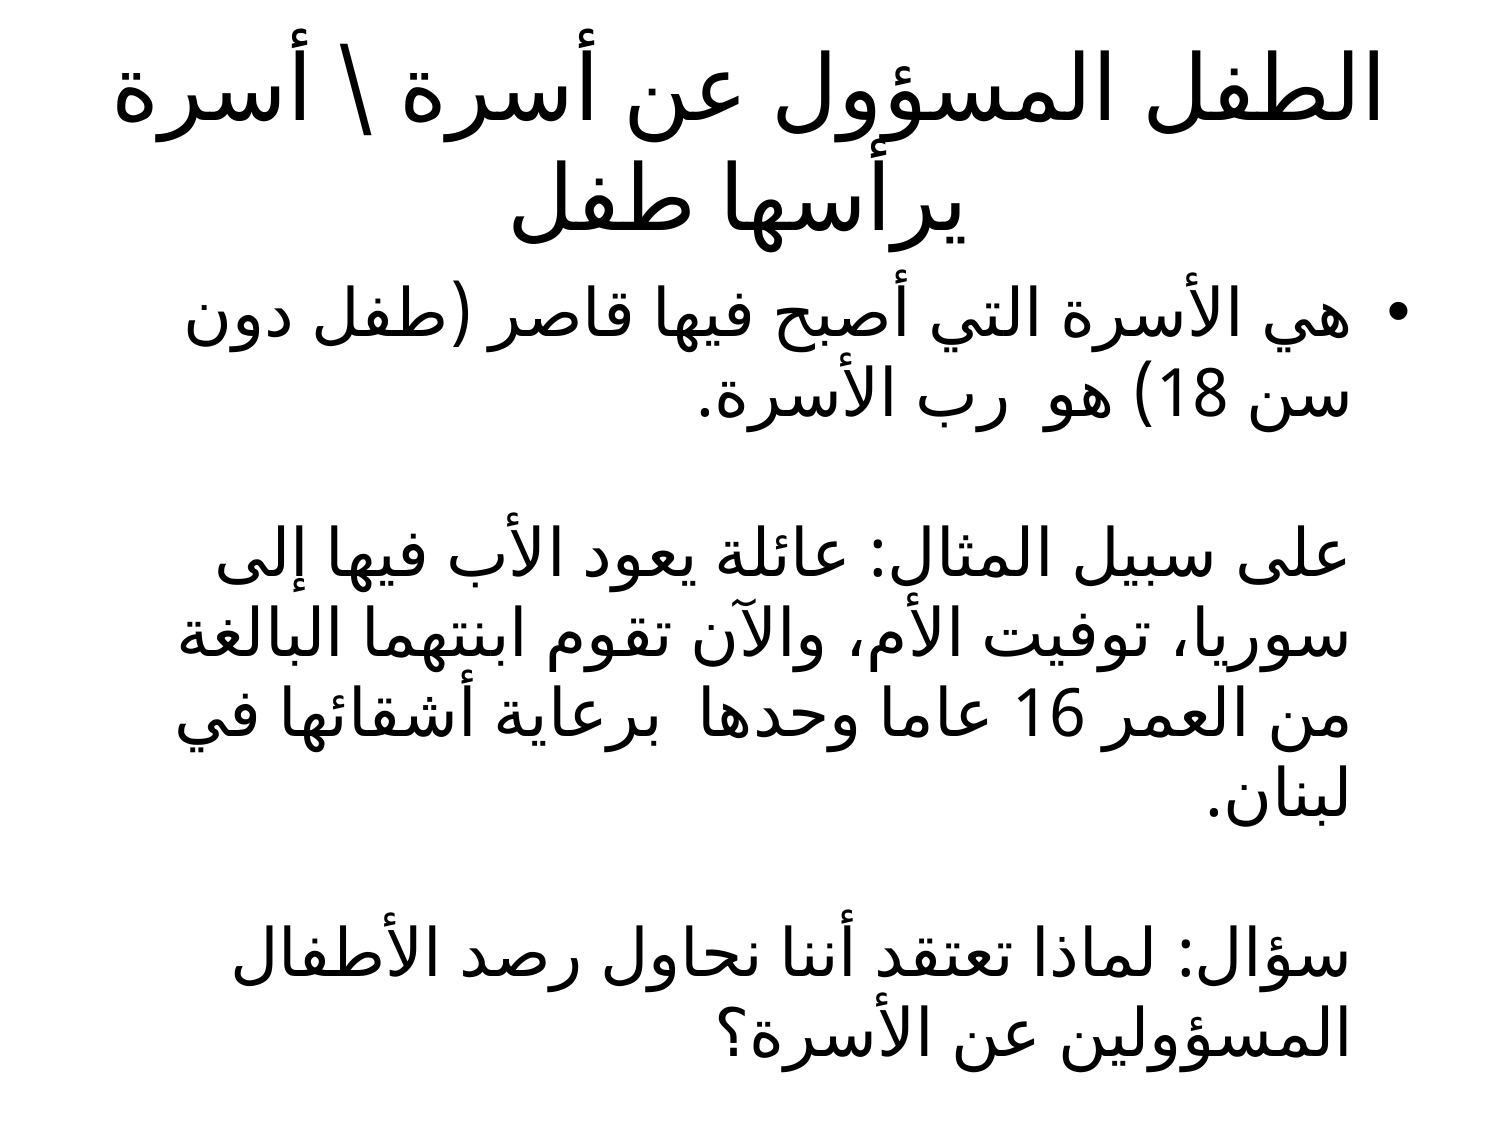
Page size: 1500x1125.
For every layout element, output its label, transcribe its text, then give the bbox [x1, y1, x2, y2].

title الطفل المسؤول عن أسرة \ أسرة يرأسها طفل [75, 45, 1425, 233]
list هي الأسرة التي أصبح فيها قاصر (طفل دون سن 18) هو رب الأسرة. على سبيل المثال: عائلة يعود الأب فيها إلى سوريا، توفيت الأم، والآن تقوم ابنتهما البالغة من العمر 16 عاما وحدها برعاية أشقائها في لبنان. سؤال: لماذا تعتقد أننا نحاول رصد الأطفال المسؤولين عن الأسرة؟ [75, 262, 1425, 1005]
